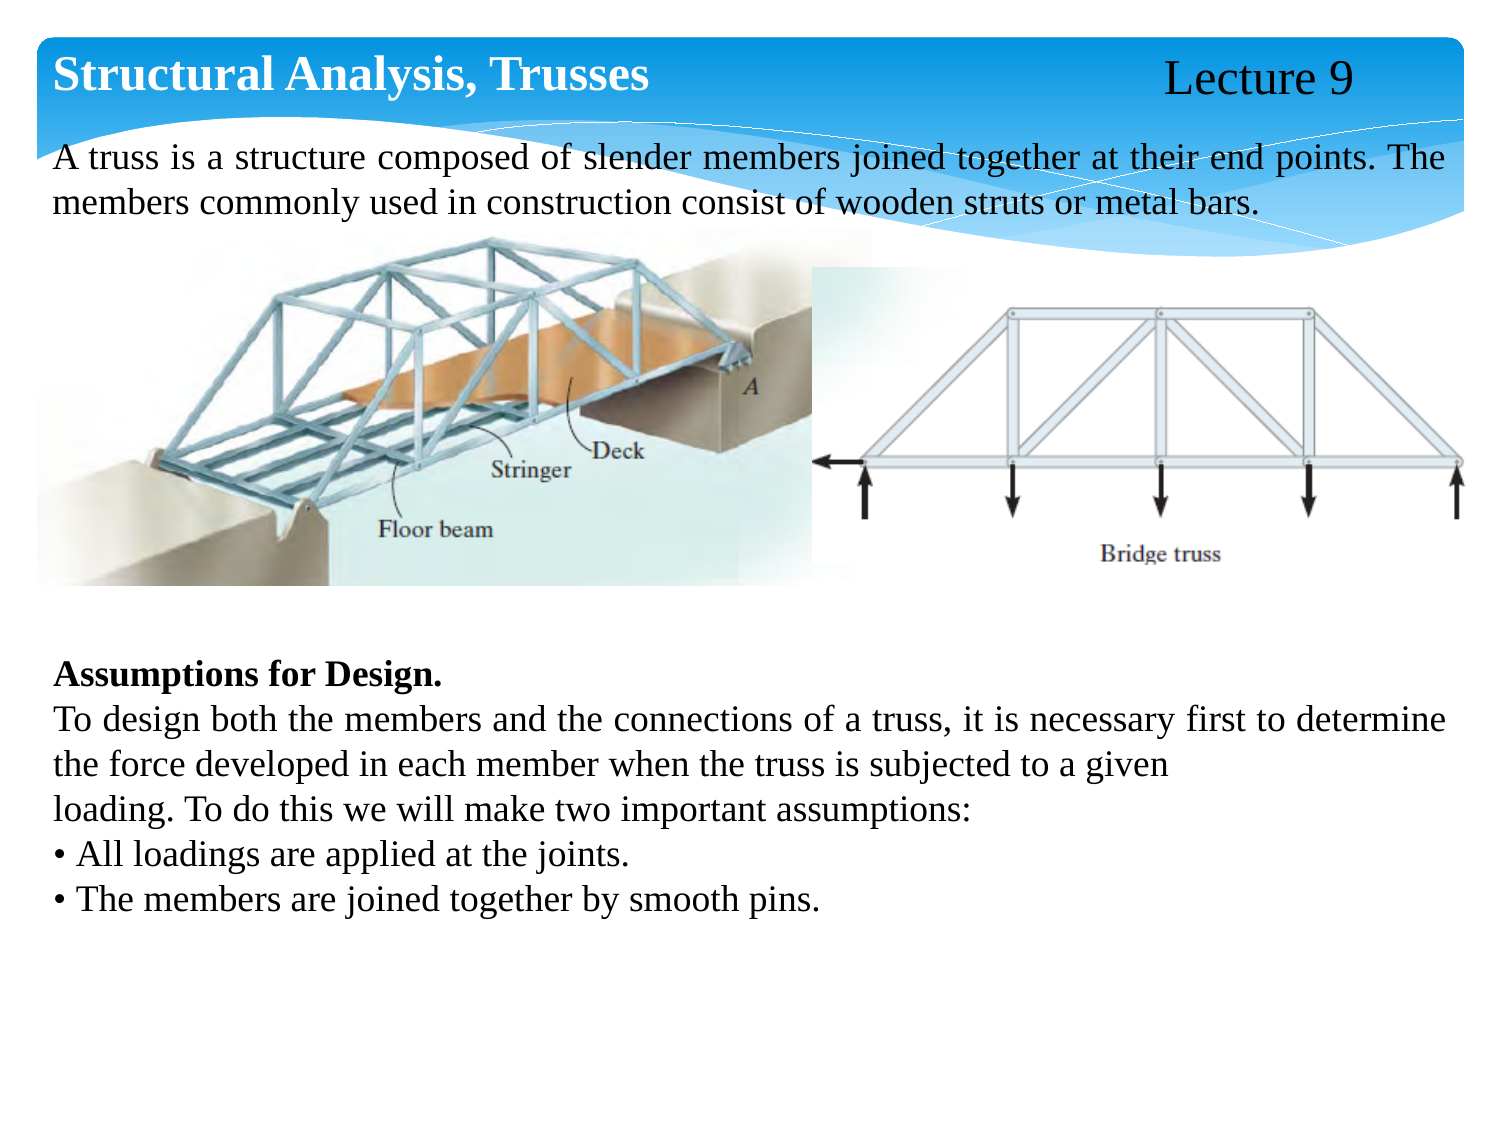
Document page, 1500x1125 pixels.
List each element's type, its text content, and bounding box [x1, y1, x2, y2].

text_box Lecture 9 [1149, 37, 1420, 113]
text_box Structural Analysis, Trusses [37, 37, 813, 104]
picture [37, 230, 1487, 586]
text_box Assumptions for Design. To design both the members and the connections of a truss, it is necessary first to determine the force developed in each member when the truss is subjected to a given loading. To do this we will make two important assumptions: • All loadings are applied at the joints. • The members are joined together by smooth pins. [38, 641, 1464, 927]
text_box A truss is a structure composed of slender members joined together at their end points. The members commonly used in construction consist of wooden struts or metal bars. [37, 124, 1463, 230]
